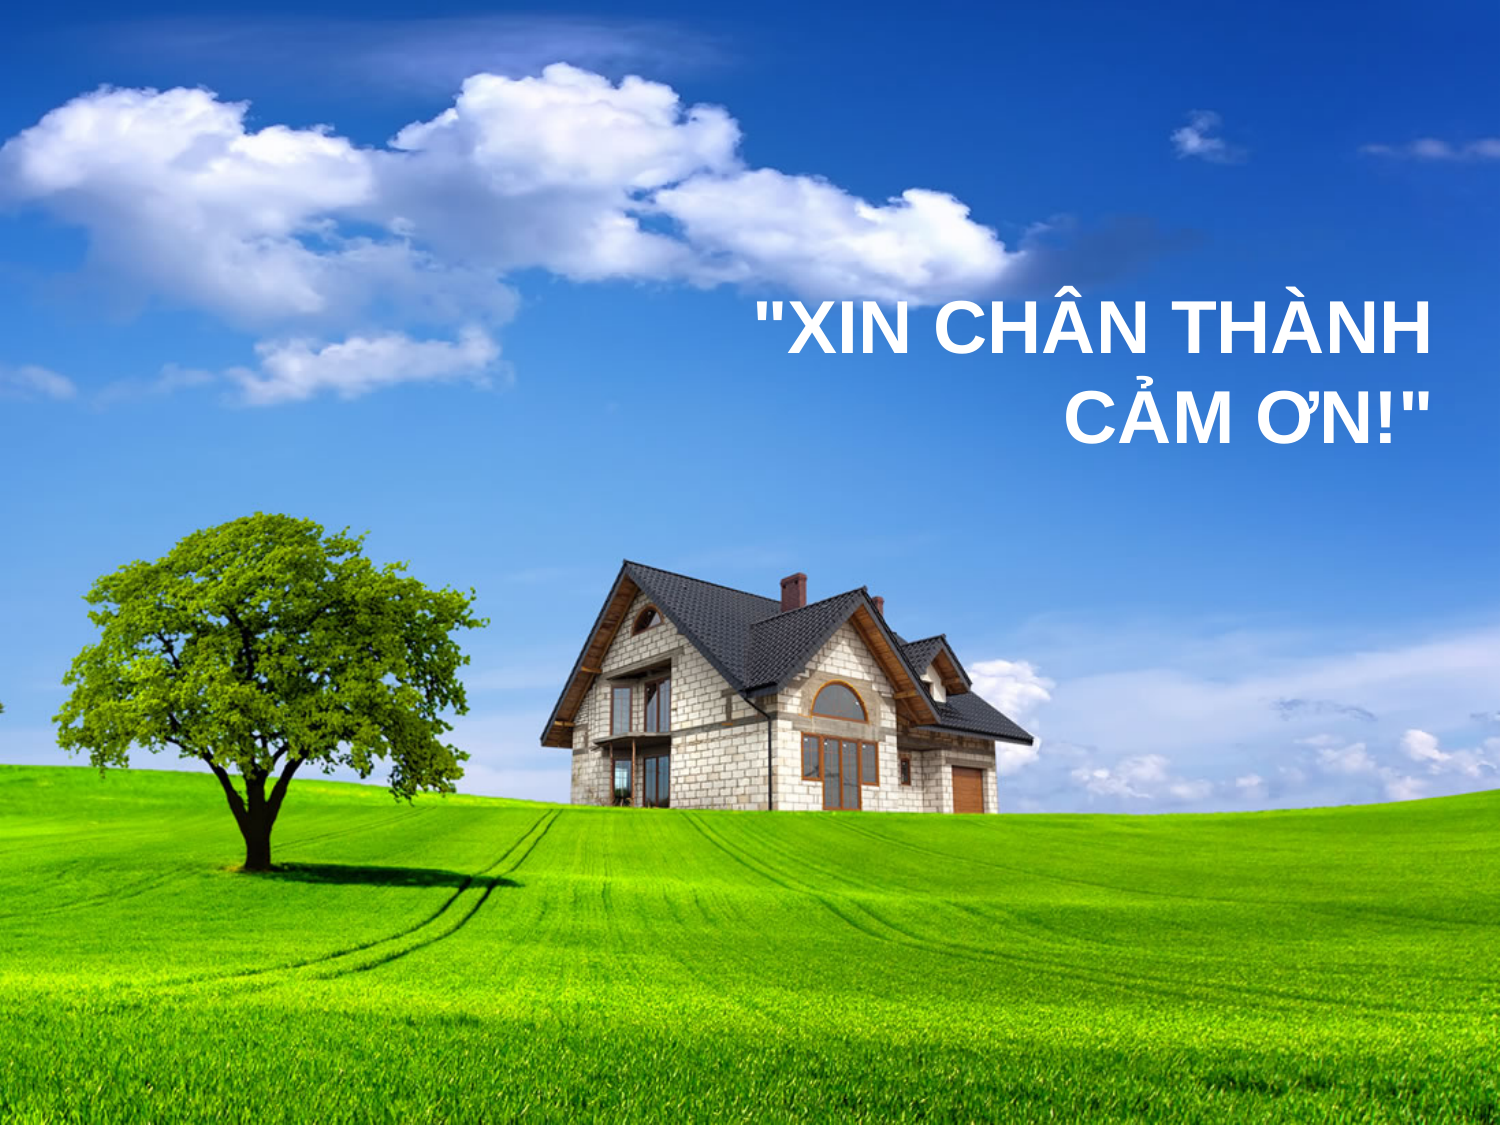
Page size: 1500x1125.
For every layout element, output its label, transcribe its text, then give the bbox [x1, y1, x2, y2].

picture [0, 0, 1500, 1125]
text_box "XIN CHÂN THÀNH CẢM ƠN!" [586, 271, 1449, 466]
